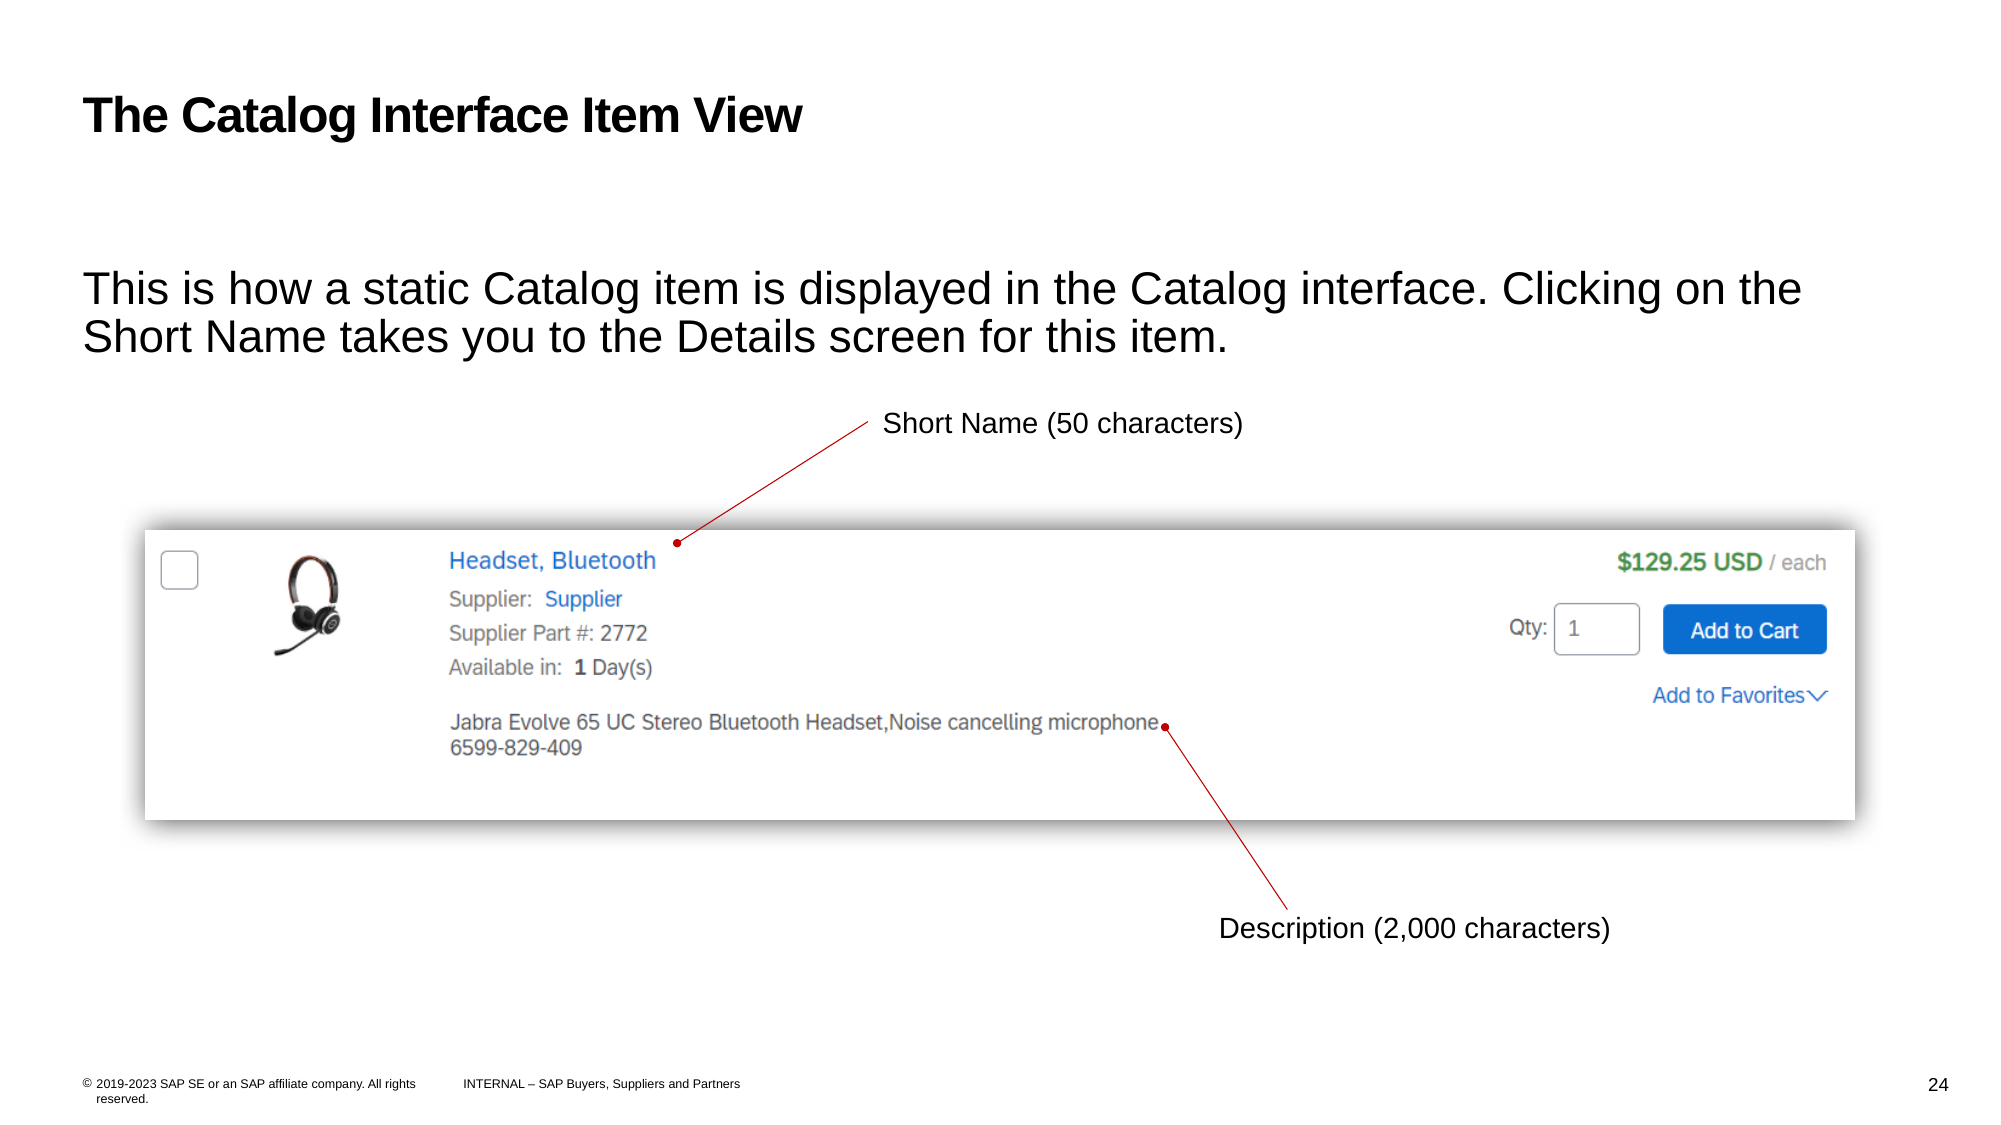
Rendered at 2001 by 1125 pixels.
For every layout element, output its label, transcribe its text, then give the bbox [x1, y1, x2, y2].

text_box Description (2,000 characters) [1204, 902, 1663, 953]
picture [145, 530, 1856, 820]
text_box Short Name (50 characters) [867, 396, 1289, 447]
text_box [1164, 726, 1288, 910]
title The Catalog Interface Item View [82, 82, 1918, 144]
list This is how a static Catalog item is displayed in the Catalog interface. Clicking on the Short Name takes you to the Details screen for this item. [82, 265, 1918, 1040]
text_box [676, 421, 869, 544]
